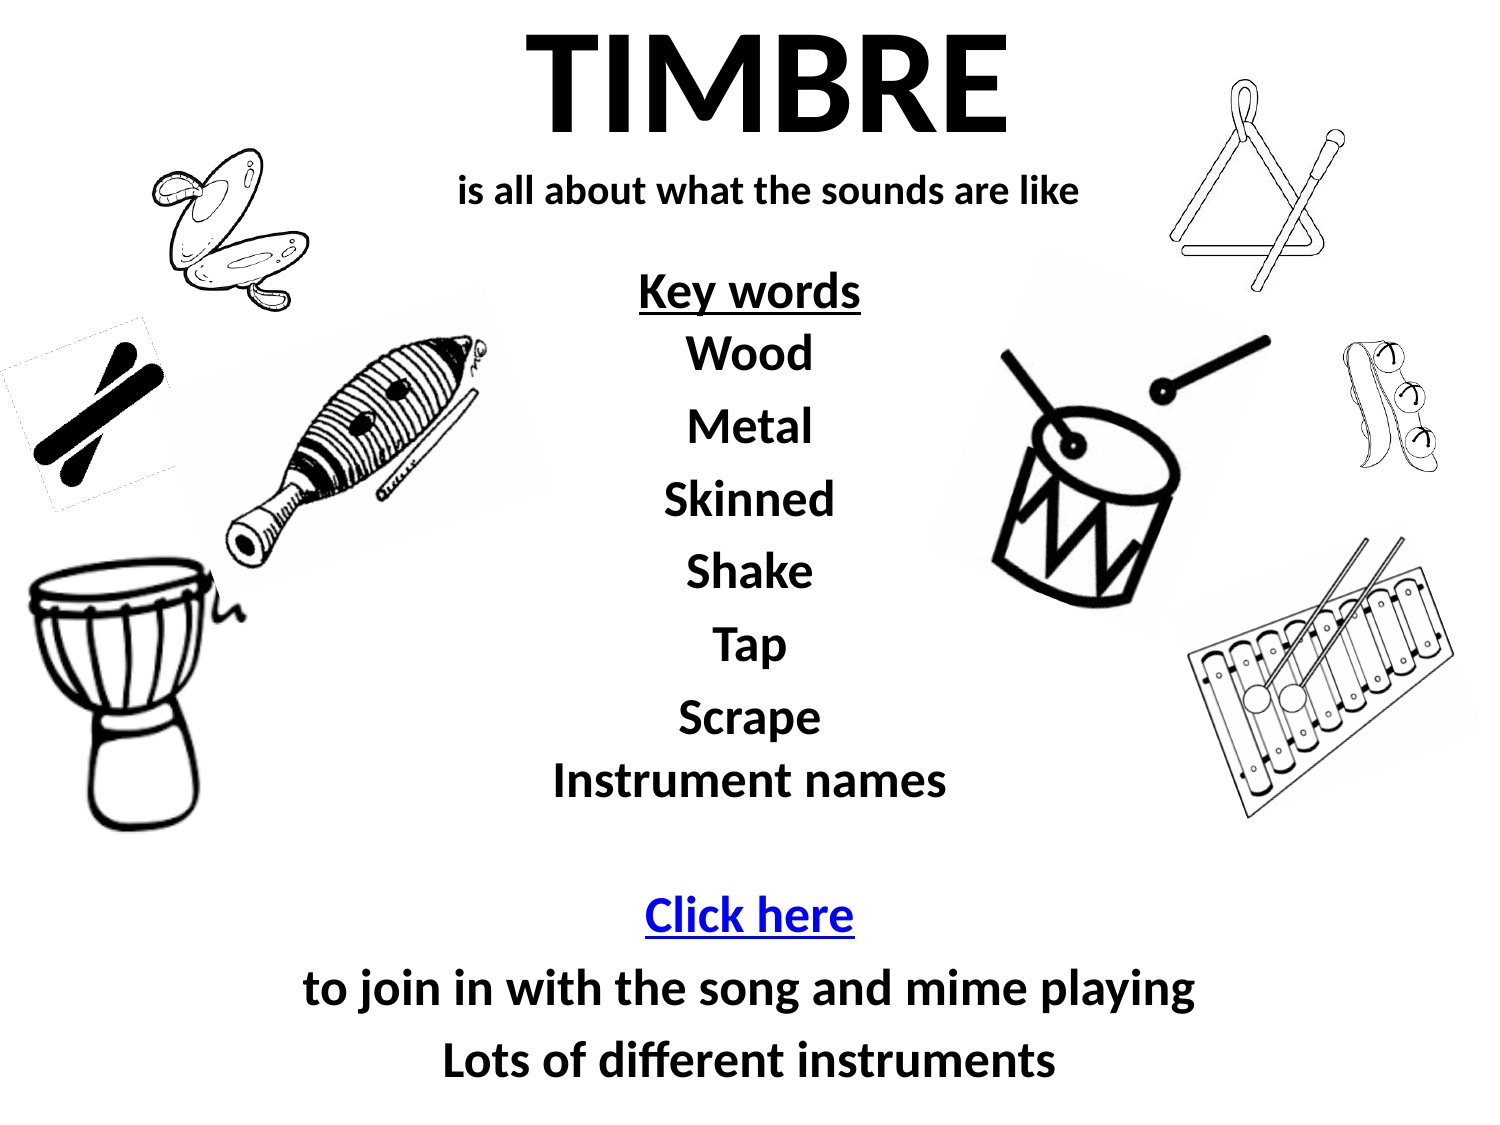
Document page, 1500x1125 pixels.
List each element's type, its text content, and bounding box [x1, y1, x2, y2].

picture [0, 286, 551, 834]
picture [1326, 331, 1457, 475]
picture [926, 78, 1482, 818]
picture [147, 142, 316, 317]
list Key words Wood Metal Skinned Shake Tap Scrape Instrument names Click here to join in with the song and mime playing Lots of different instruments [75, 248, 1425, 1100]
title TIMBRE is all about what the sounds are like [93, 3, 1444, 192]
